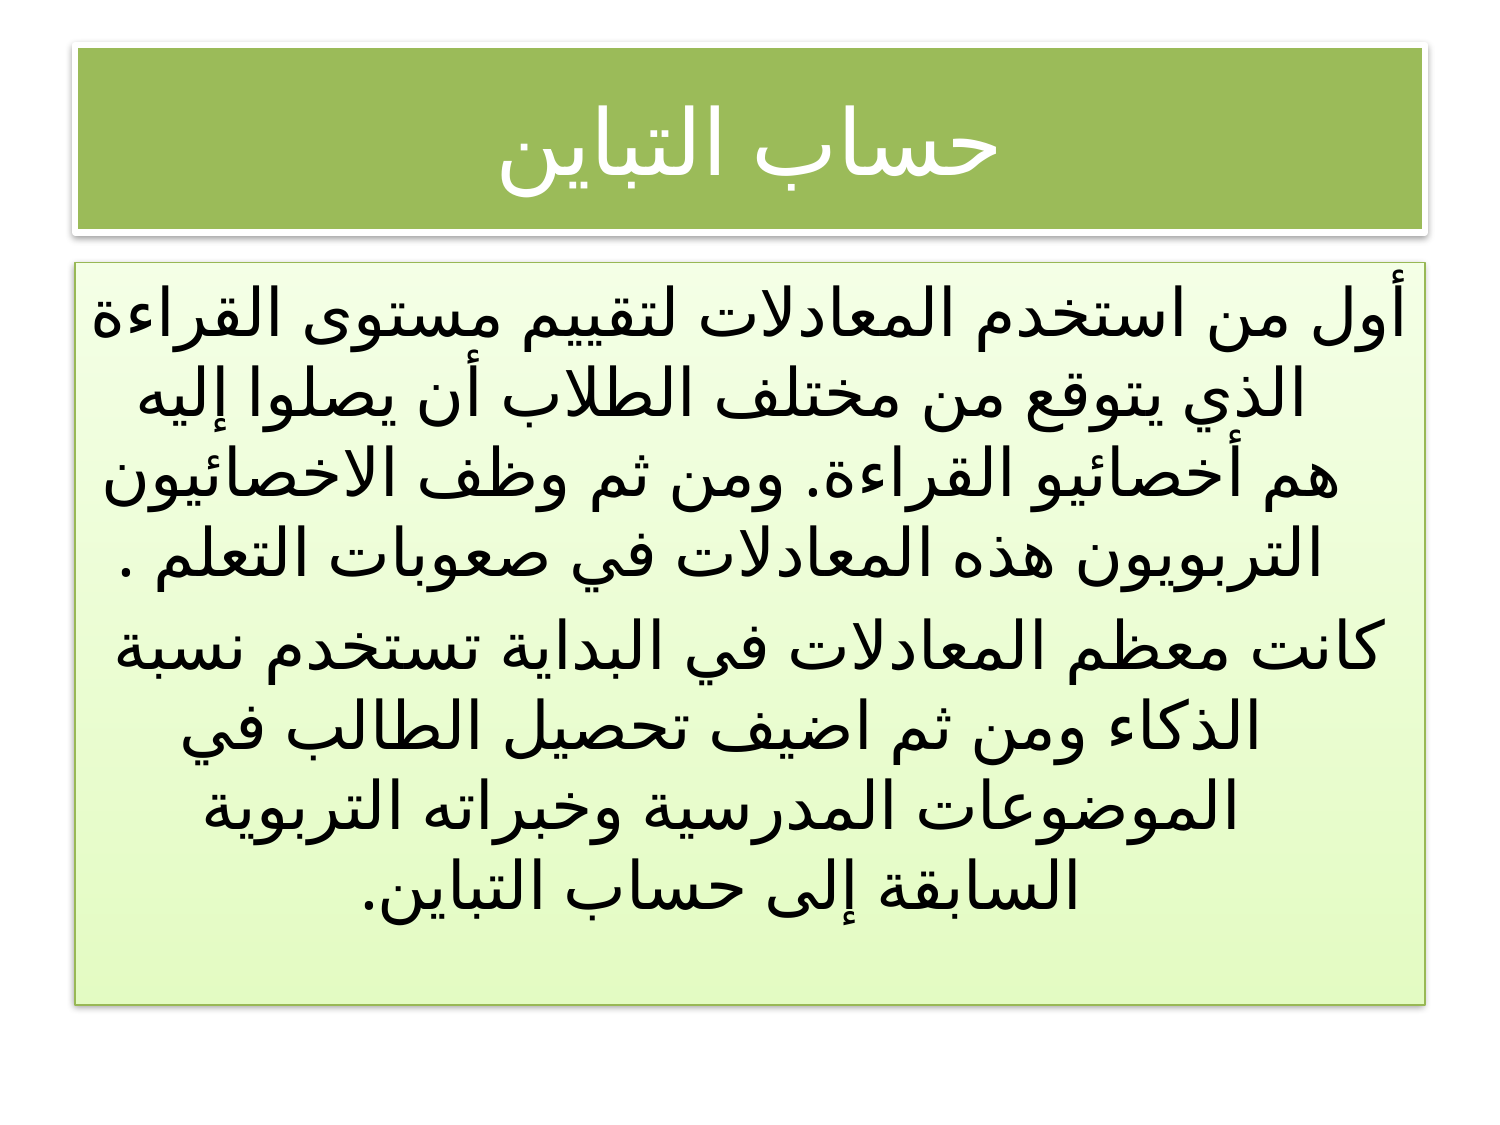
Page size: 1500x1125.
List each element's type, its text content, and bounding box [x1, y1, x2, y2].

list أول من استخدم المعادلات لتقييم مستوى القراءة الذي يتوقع من مختلف الطلاب أن يصلوا إليه هم أخصائيو القراءة. ومن ثم وظف الاخصائيون التربويون هذه المعادلات في صعوبات التعلم . كانت معظم المعادلات في البداية تستخدم نسبة الذكاء ومن ثم اضيف تحصيل الطالب في الموضوعات المدرسية وخبراته التربوية السابقة إلى حساب التباين. [74, 262, 1426, 1006]
title حساب التباين [72, 42, 1428, 236]
